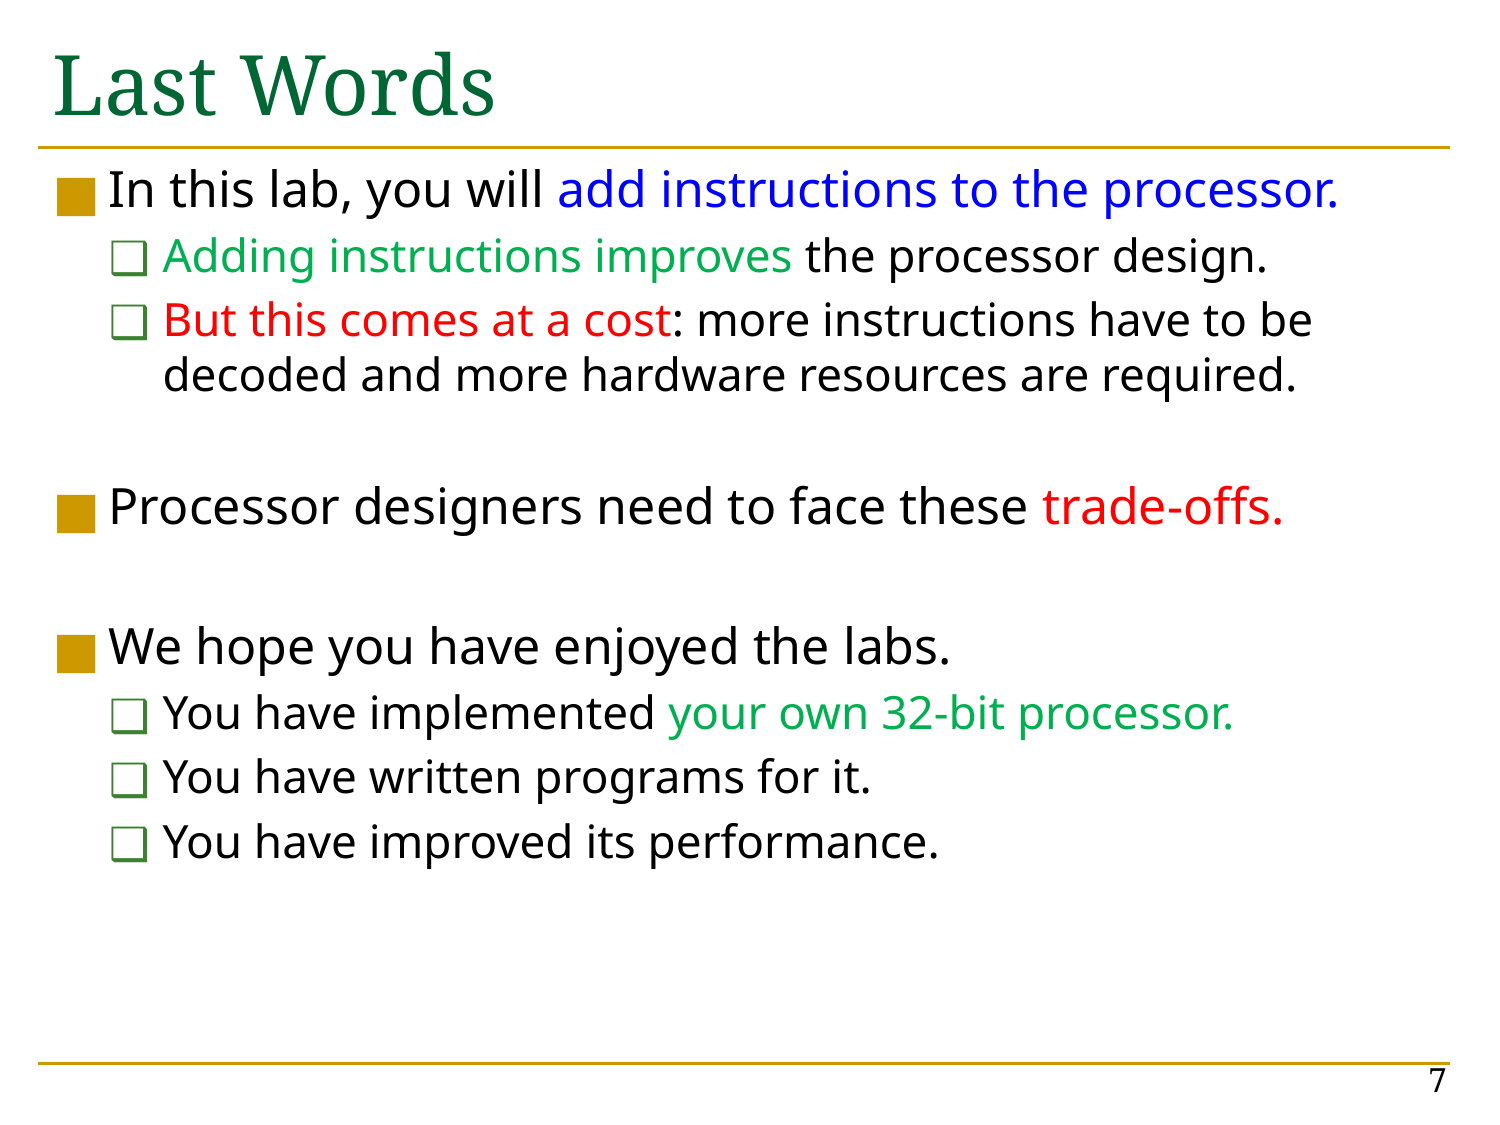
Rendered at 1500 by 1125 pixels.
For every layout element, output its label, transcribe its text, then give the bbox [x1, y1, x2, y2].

title Last Words [37, 24, 1450, 149]
list In this lab, you will add instructions to the processor. Adding instructions improves the processor design. But this comes at a cost: more instructions have to be decoded and more hardware resources are required. Processor designers need to face these trade-offs. We hope you have enjoyed the labs. You have implemented your own 32-bit processor. You have written programs for it. You have improved its performance. [37, 149, 1450, 1016]
slide_number 7 [1111, 1036, 1462, 1112]
